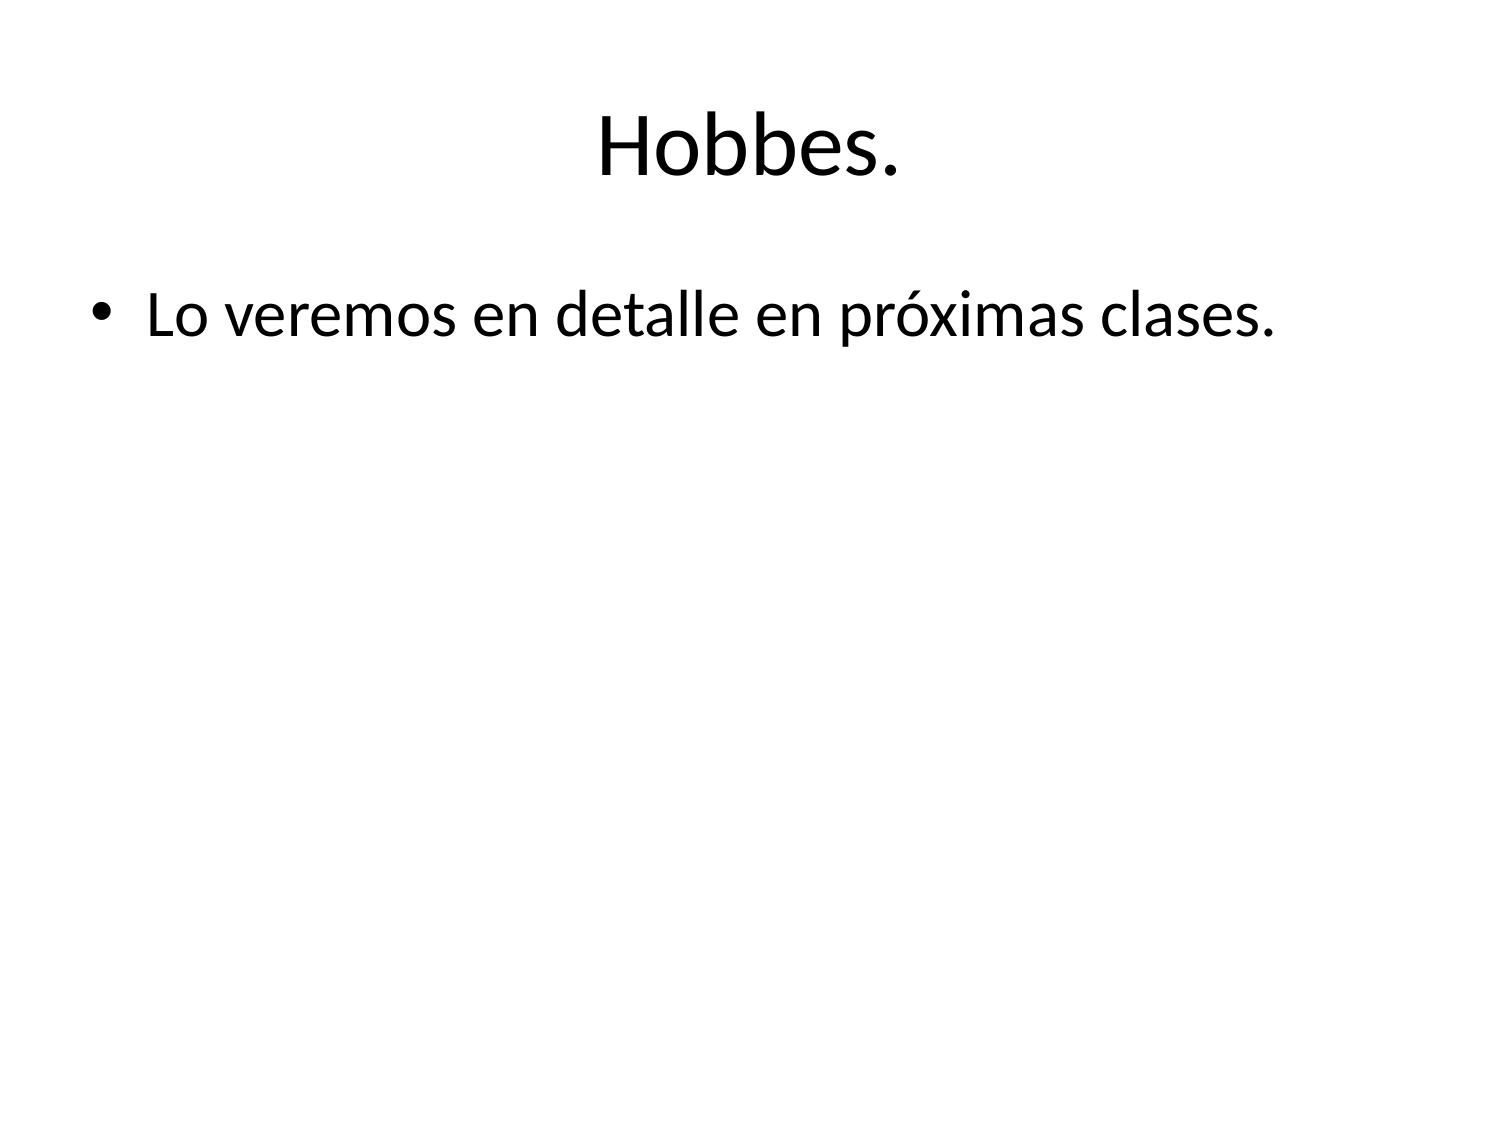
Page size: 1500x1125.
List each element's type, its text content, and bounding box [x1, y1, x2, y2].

title Hobbes. [75, 45, 1425, 233]
list Lo veremos en detalle en próximas clases. [75, 262, 1425, 1005]
